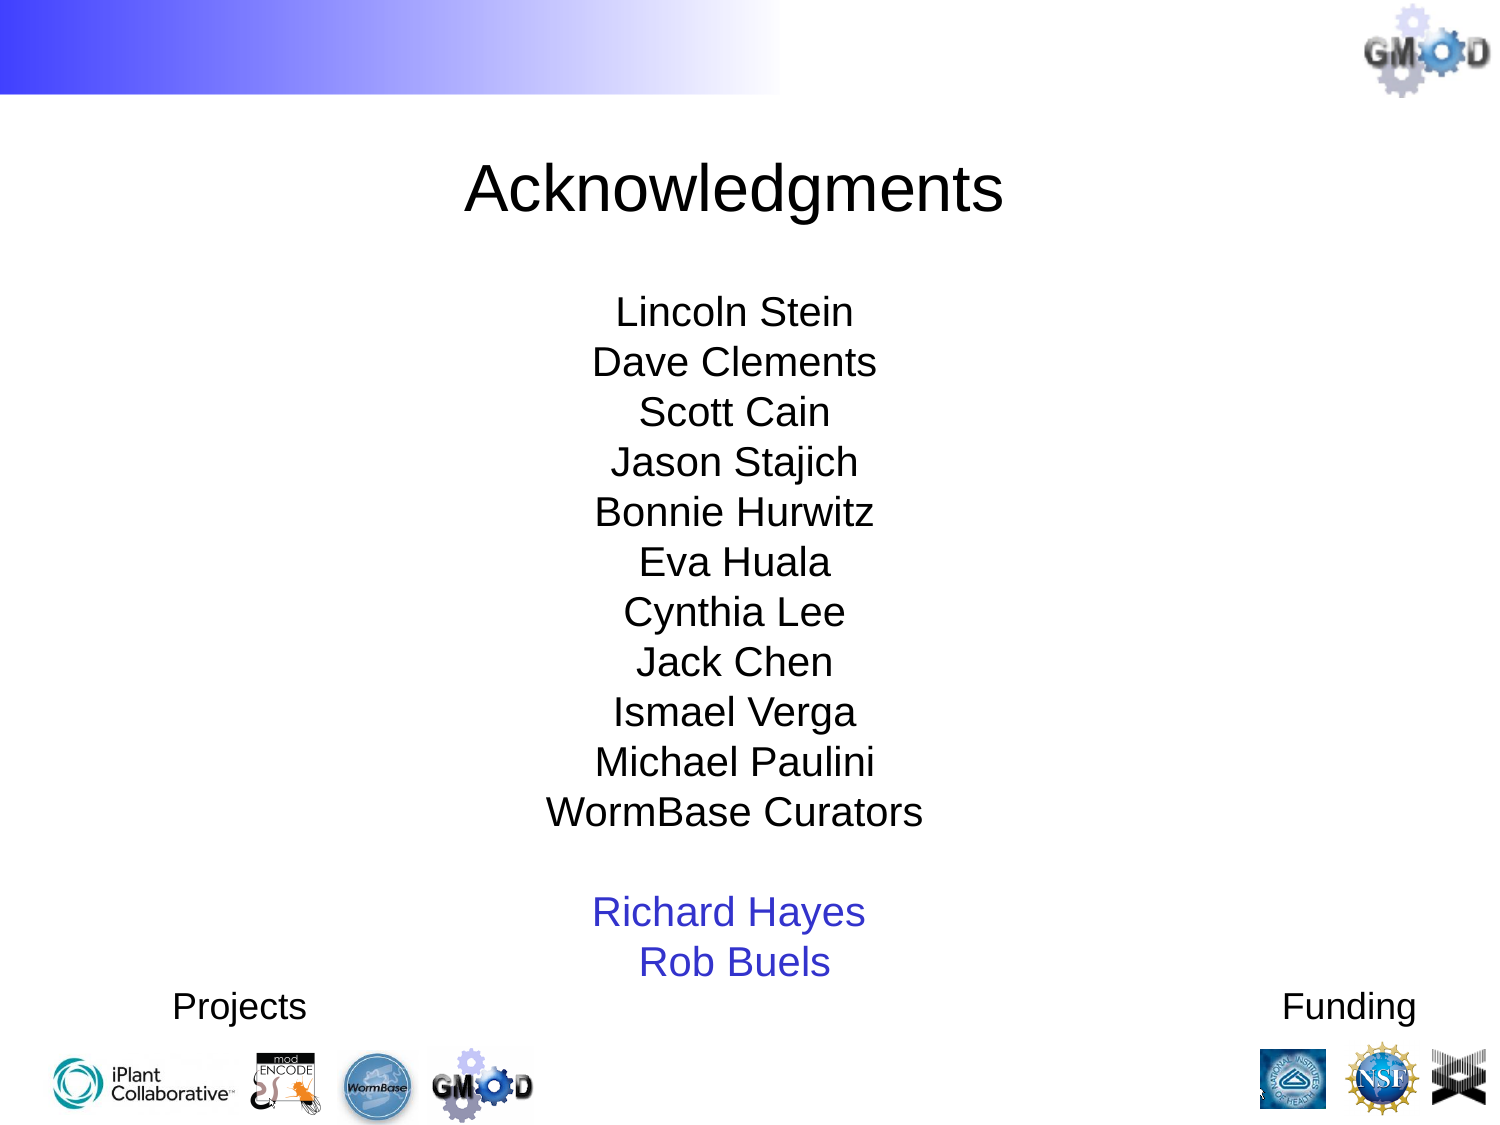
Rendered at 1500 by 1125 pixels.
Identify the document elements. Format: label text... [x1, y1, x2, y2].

picture [244, 1046, 326, 1119]
picture [1260, 1048, 1327, 1109]
picture [39, 1053, 240, 1115]
picture [1344, 1040, 1420, 1116]
text_box Funding [1267, 974, 1432, 1035]
text_box Acknowledgments Lincoln Stein Dave Clements Scott Cain Jason Stajich Bonnie Hurwitz Eva Huala Cynthia Lee Jack Chen Ismael Verga Michael Paulini WormBase Curators Richard Hayes Rob Buels [449, 136, 1021, 1125]
picture [1431, 1049, 1487, 1105]
text_box Projects [157, 974, 323, 1035]
picture [337, 1049, 419, 1125]
text_box [0, 0, 1497, 98]
text_box [242, 1035, 449, 1125]
picture [426, 1046, 534, 1125]
